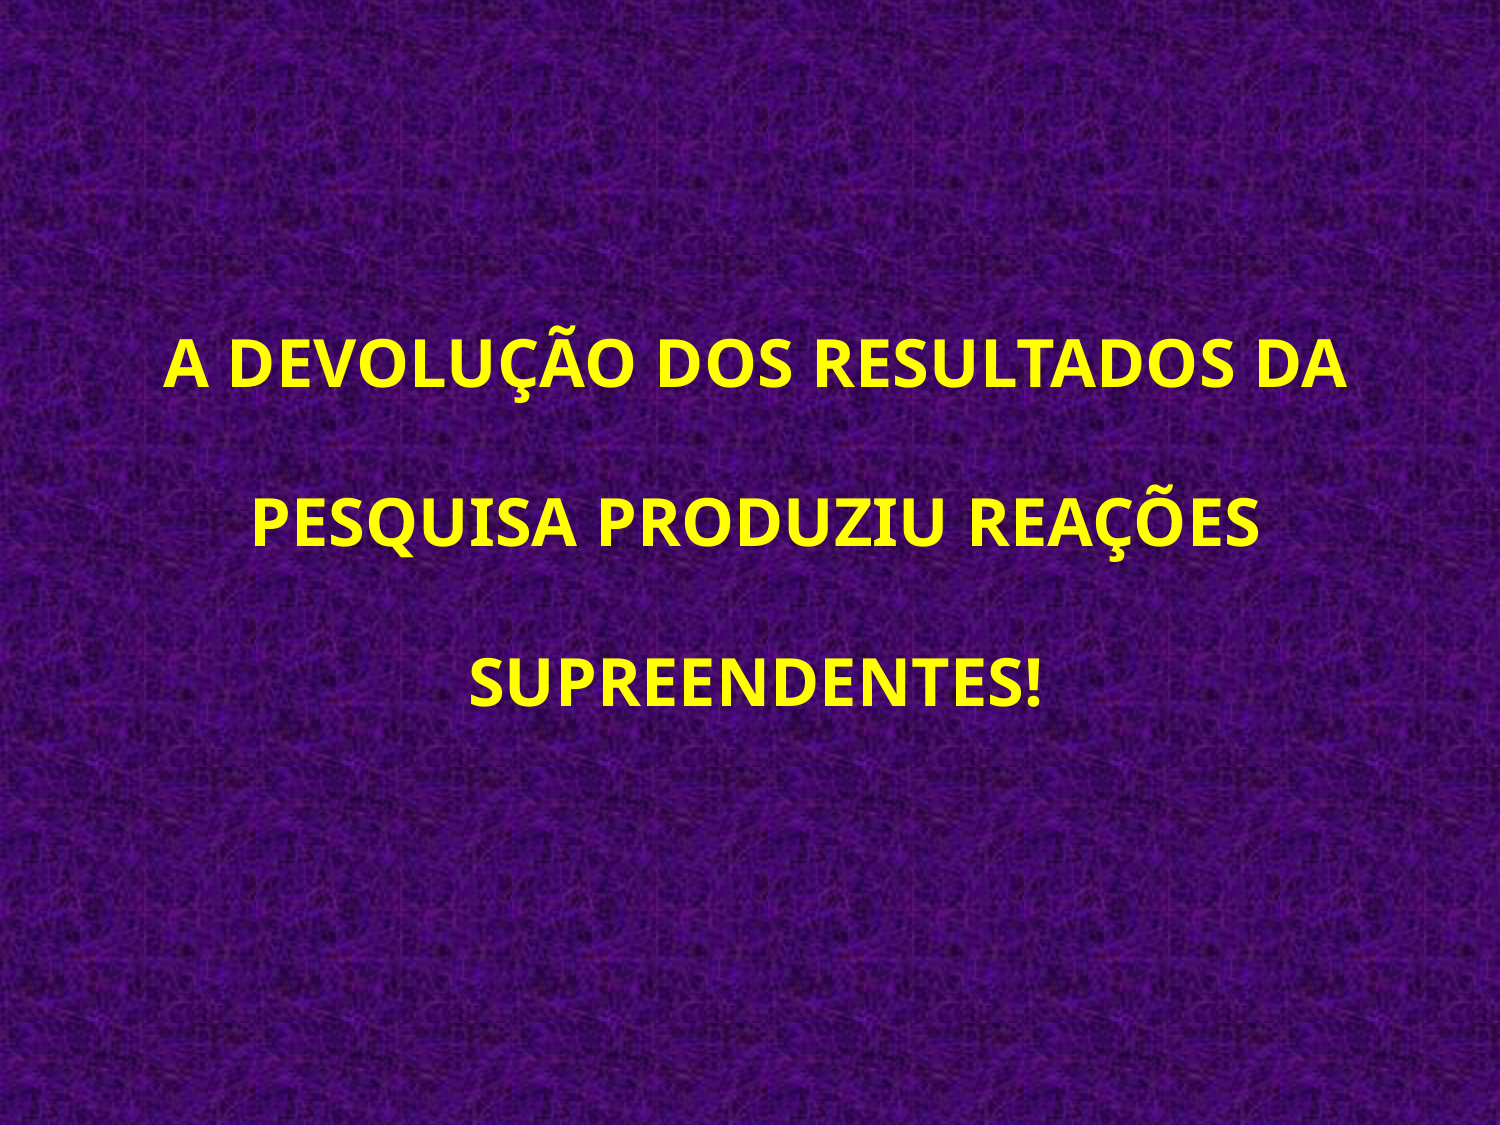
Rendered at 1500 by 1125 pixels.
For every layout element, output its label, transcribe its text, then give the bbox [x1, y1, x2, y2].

text_box A DEVOLUÇÃO DOS RESULTADOS DA PESQUISA PRODUZIU REAÇÕES SUPREENDENTES! [64, 232, 1447, 728]
picture [0, 0, 1500, 1125]
